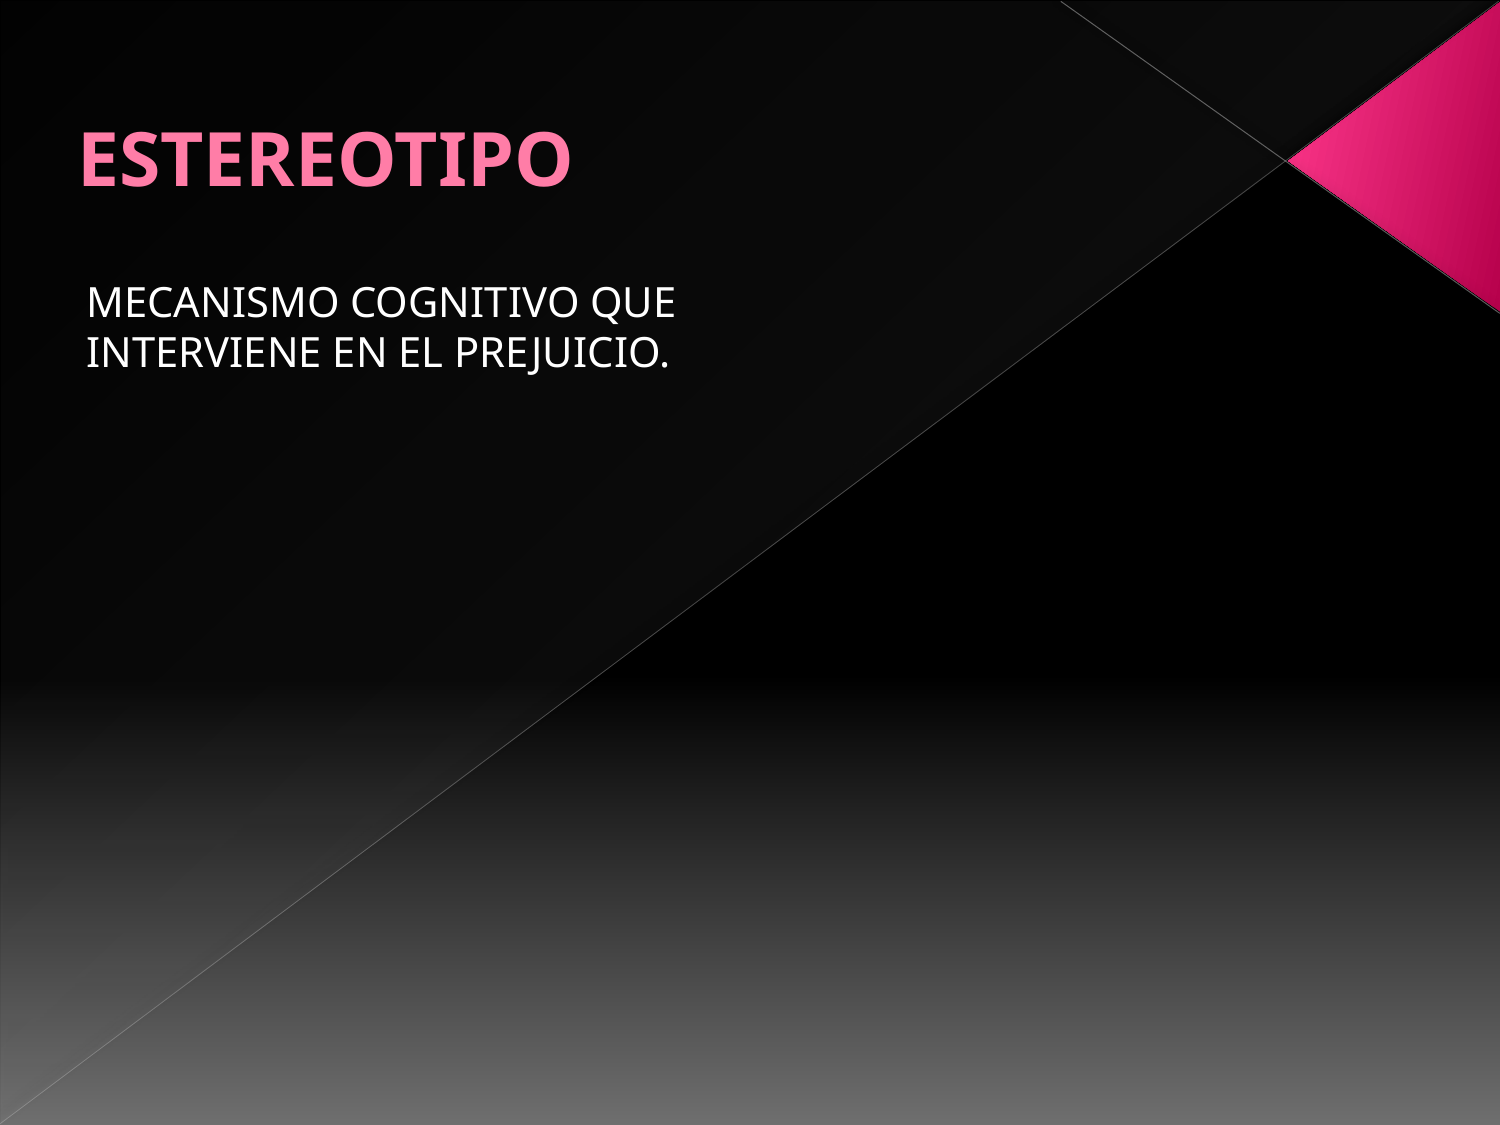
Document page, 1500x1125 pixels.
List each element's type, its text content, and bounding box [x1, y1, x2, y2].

title ESTEREOTIPO [62, 44, 1250, 268]
list MECANISMO COGNITIVO QUE INTERVIENE EN EL PREJUICIO. [62, 267, 700, 643]
